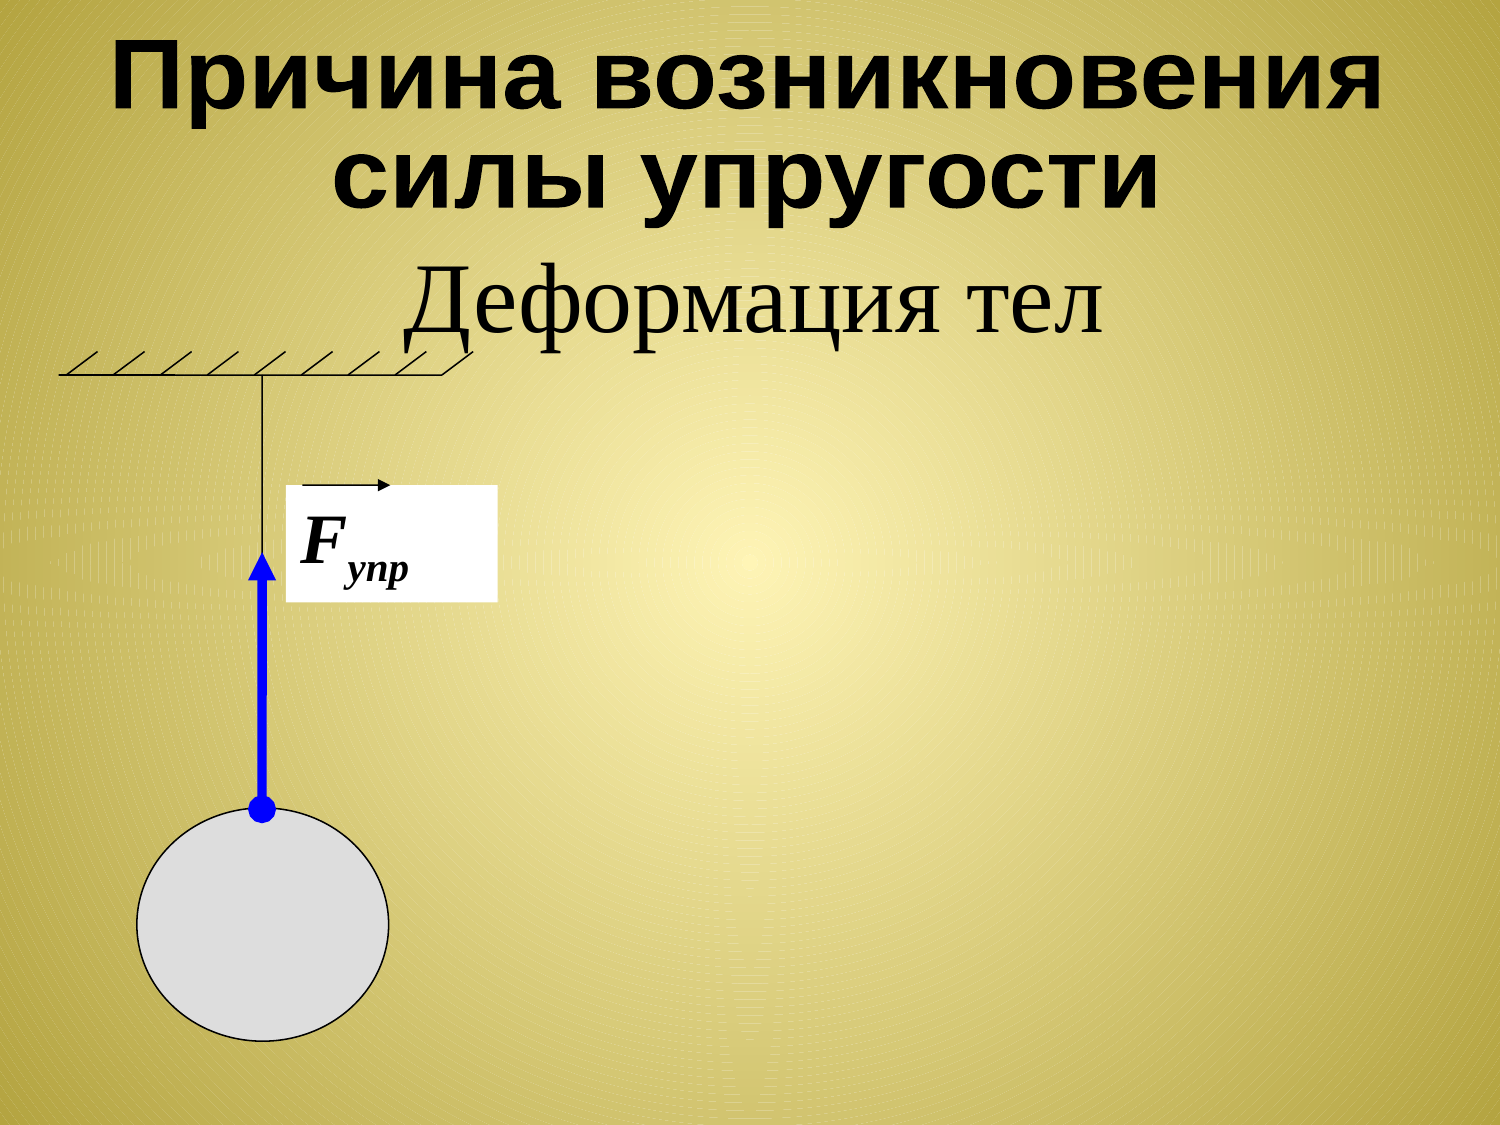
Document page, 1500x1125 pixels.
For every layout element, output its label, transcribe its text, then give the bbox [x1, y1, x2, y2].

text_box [58, 351, 498, 1042]
list Деформация тел [75, 238, 1459, 584]
